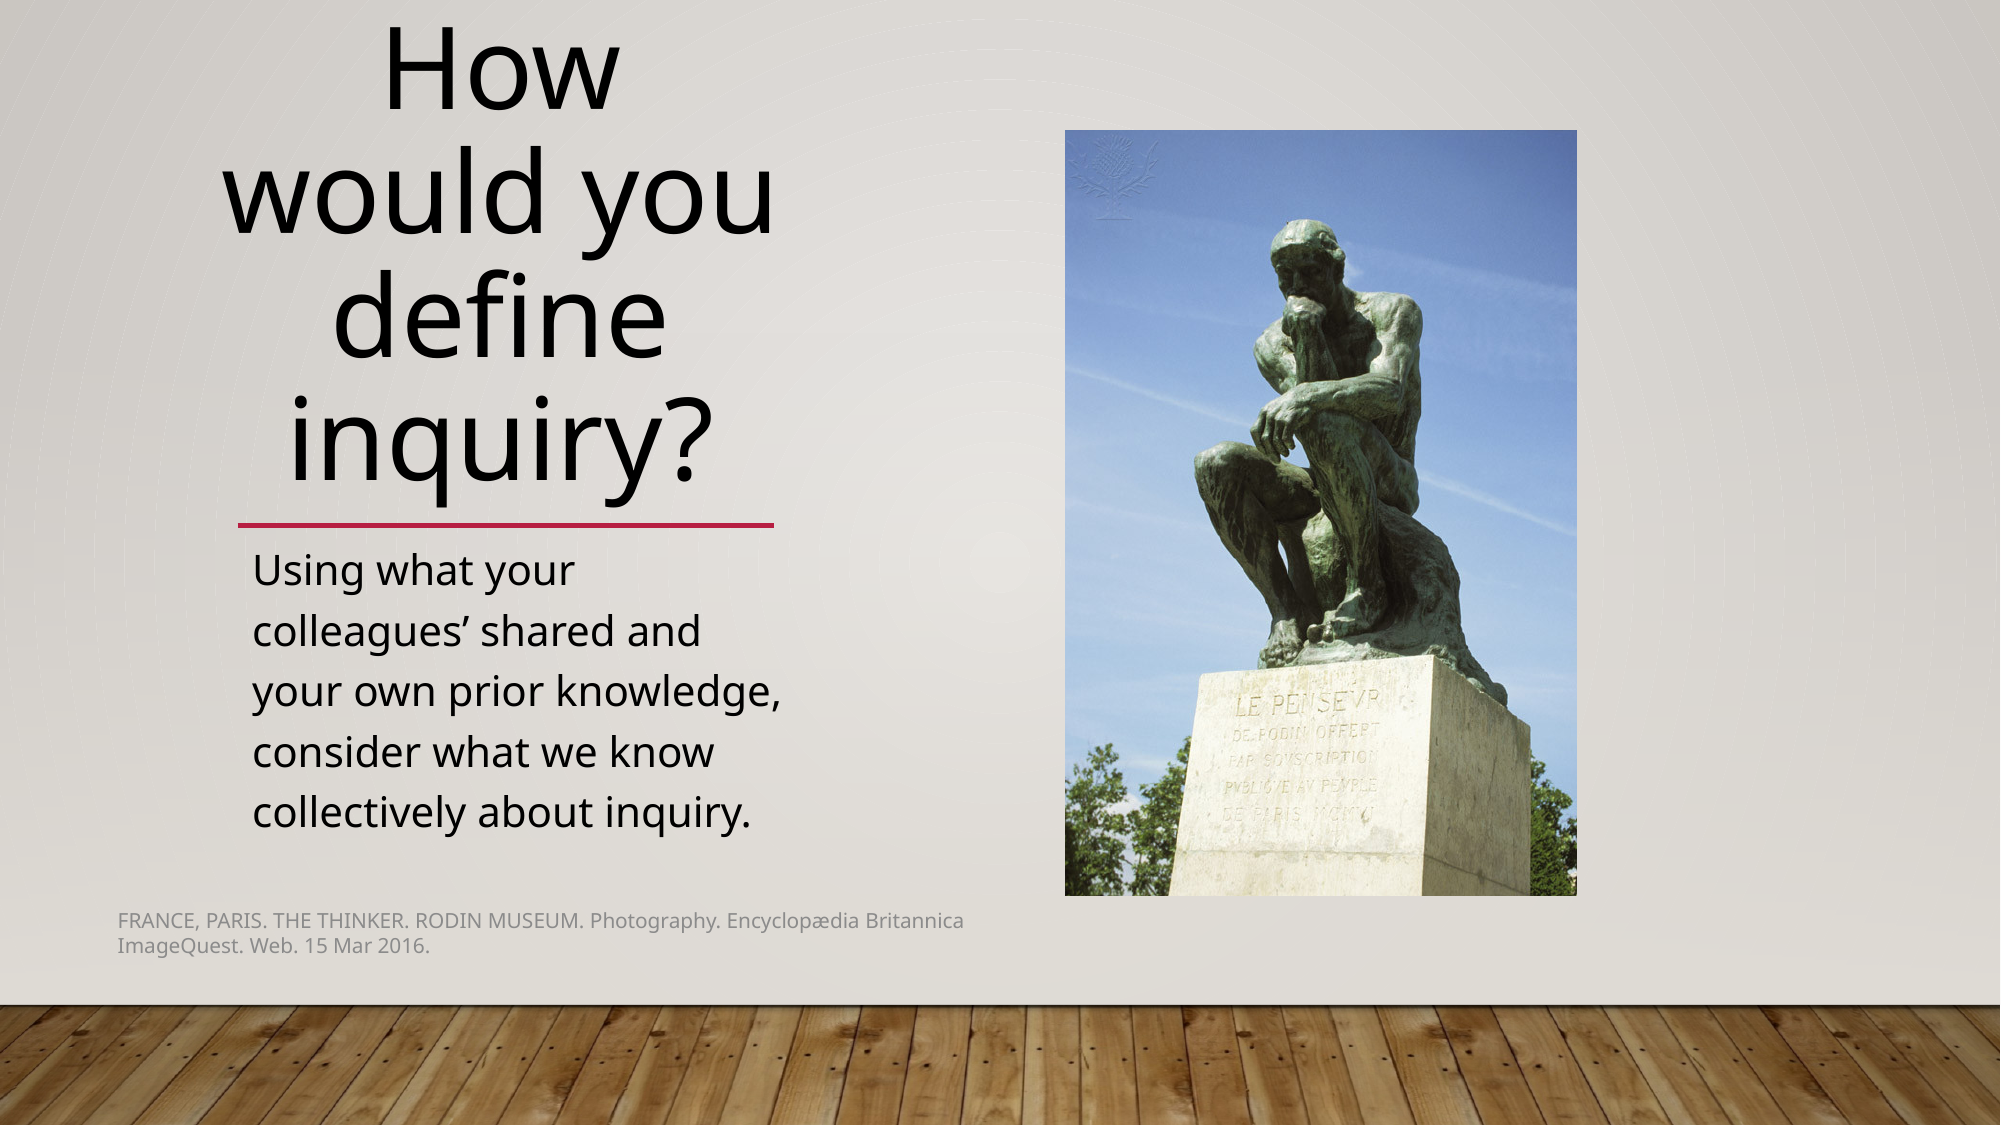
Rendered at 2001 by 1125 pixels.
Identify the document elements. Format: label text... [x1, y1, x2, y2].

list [1064, 130, 1577, 896]
picture [0, 1005, 2000, 1125]
list Using what your colleagues’ shared and your own prior knowledge, consider what we know collectively about inquiry. [236, 525, 801, 895]
title How would you define inquiry? [194, 144, 807, 514]
footer FRANCE, PARIS. THE THINKER. RODIN MUSEUM. Photography. Encyclopædia Britannica ImageQuest. Web. 15 Mar 2016. [102, 907, 1077, 958]
